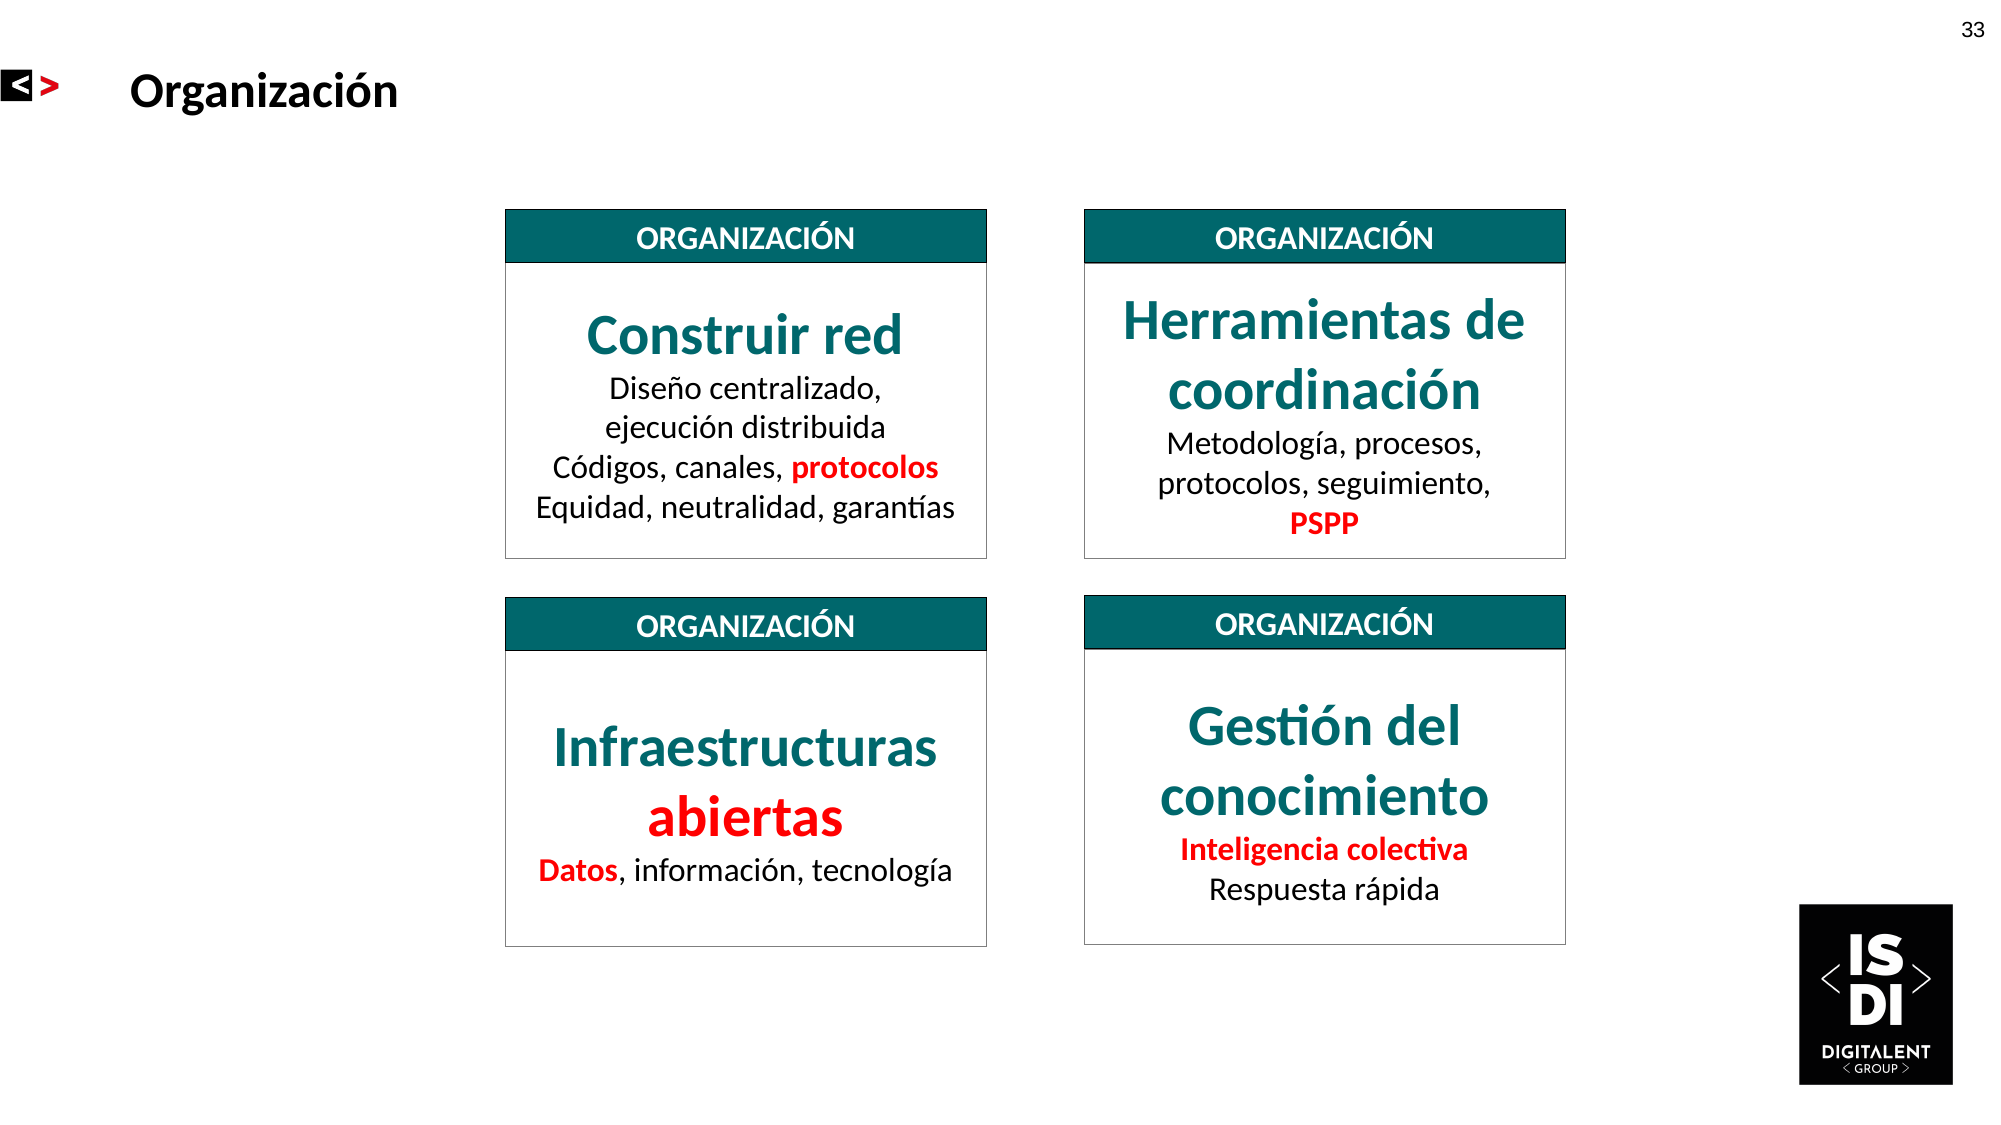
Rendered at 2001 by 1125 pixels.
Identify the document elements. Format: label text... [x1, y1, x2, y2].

picture [37, 74, 59, 99]
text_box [505, 596, 987, 947]
picture [1797, 902, 1955, 1087]
picture [7, 73, 33, 100]
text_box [505, 209, 987, 559]
title Organización [115, 37, 1888, 137]
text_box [1084, 595, 1566, 945]
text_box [1084, 209, 1566, 559]
